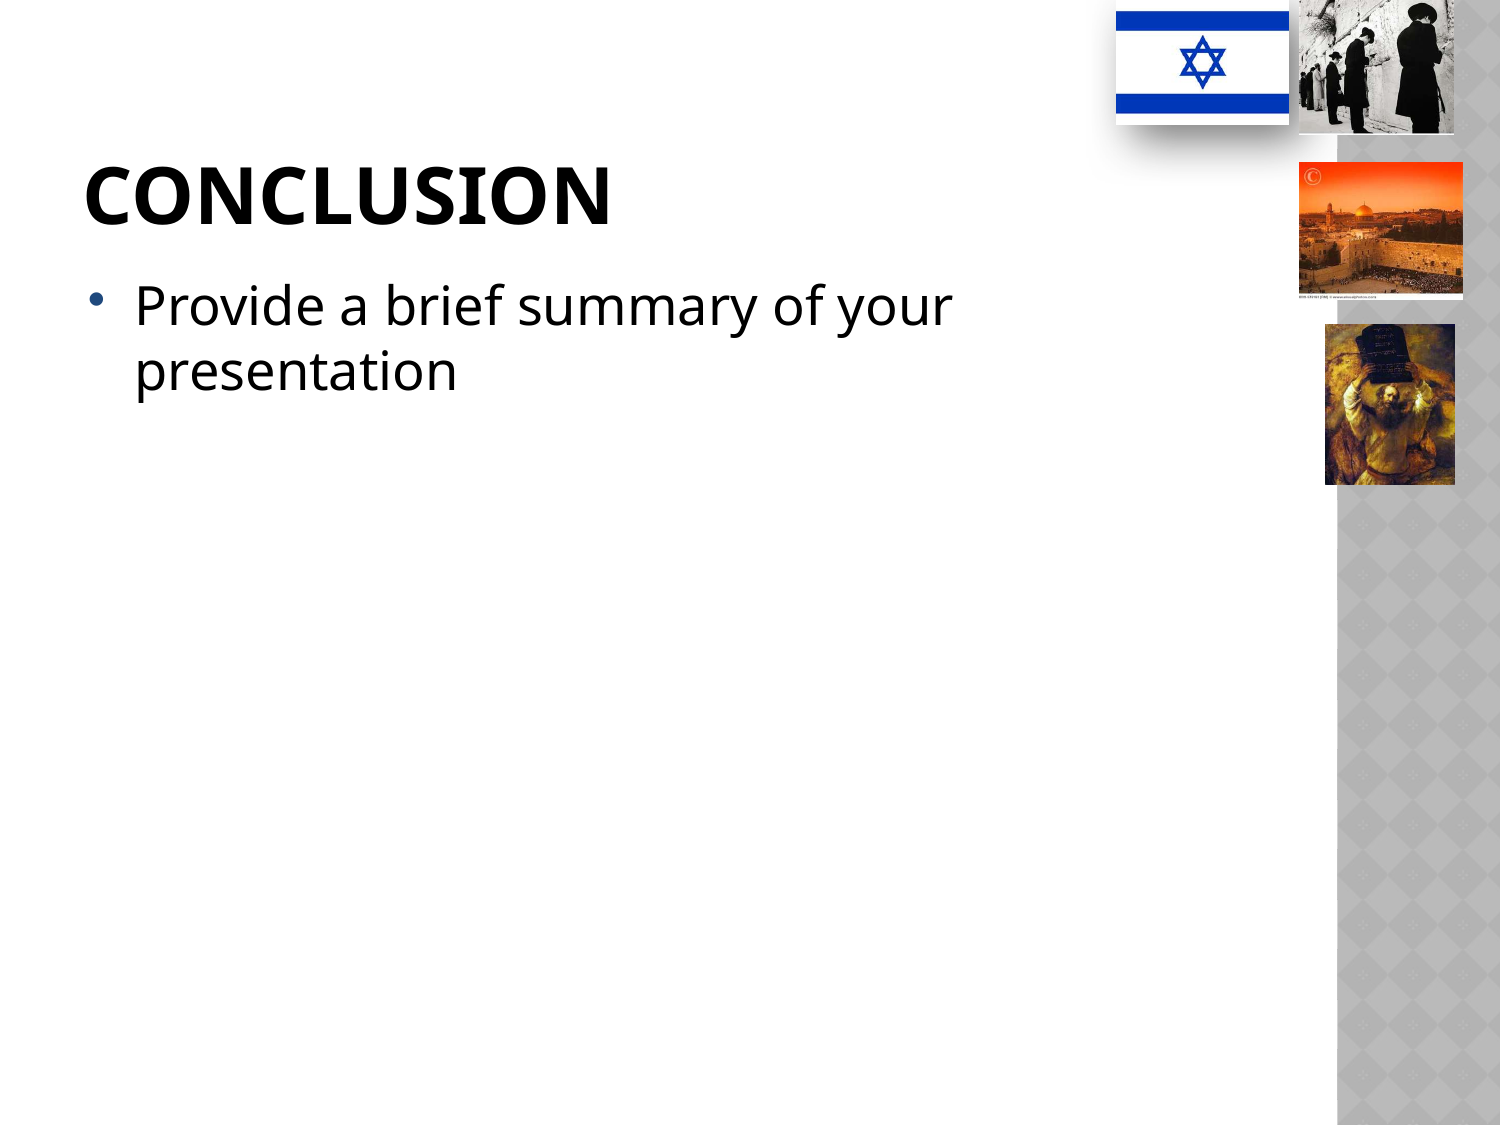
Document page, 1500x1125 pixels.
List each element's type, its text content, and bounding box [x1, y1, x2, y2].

picture [1325, 324, 1455, 485]
title Conclusion [75, 52, 1263, 240]
list Provide a brief summary of your presentation [75, 264, 1263, 1059]
picture [1299, 0, 1454, 135]
picture [1116, 0, 1289, 125]
picture [1299, 162, 1463, 300]
